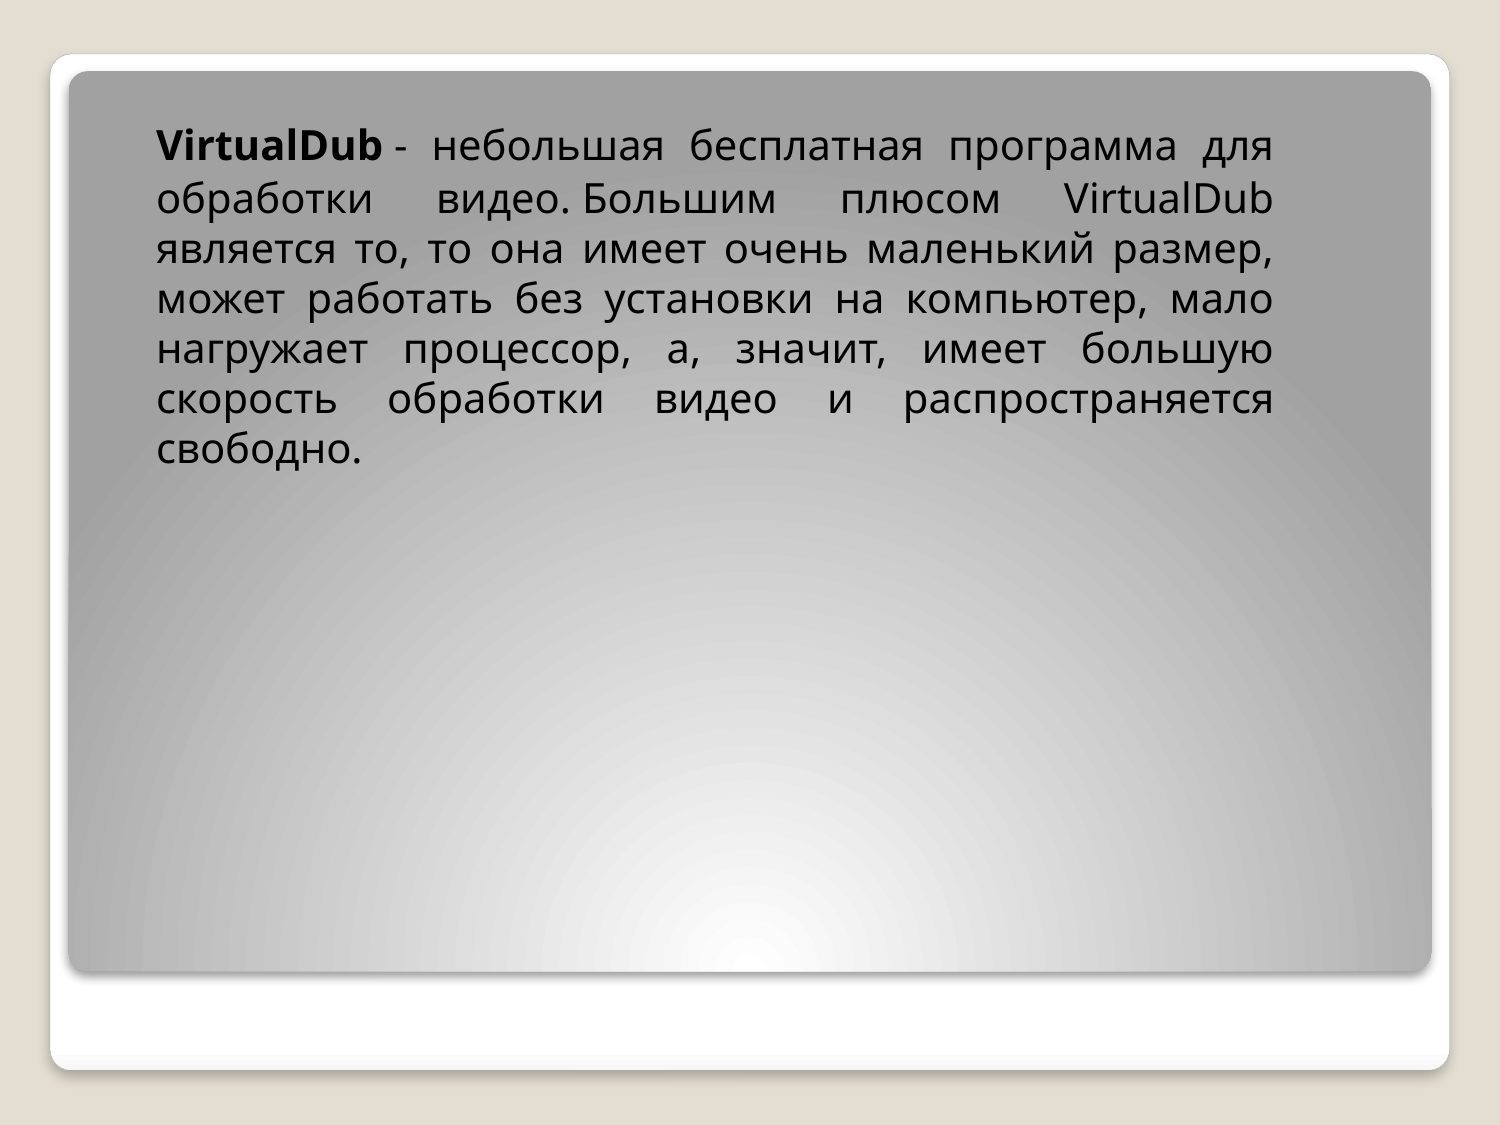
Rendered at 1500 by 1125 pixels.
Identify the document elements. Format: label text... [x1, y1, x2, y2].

list VirtualDub - небольшая бесплатная программа для обработки видео. Большим плюсом VirtualDub является то, то она имеет очень маленький размер, может работать без установки на компьютер, мало нагружает процессор, а, значит, имеет большую скорость обработки видео и распространяется свободно. [82, 86, 1289, 1043]
